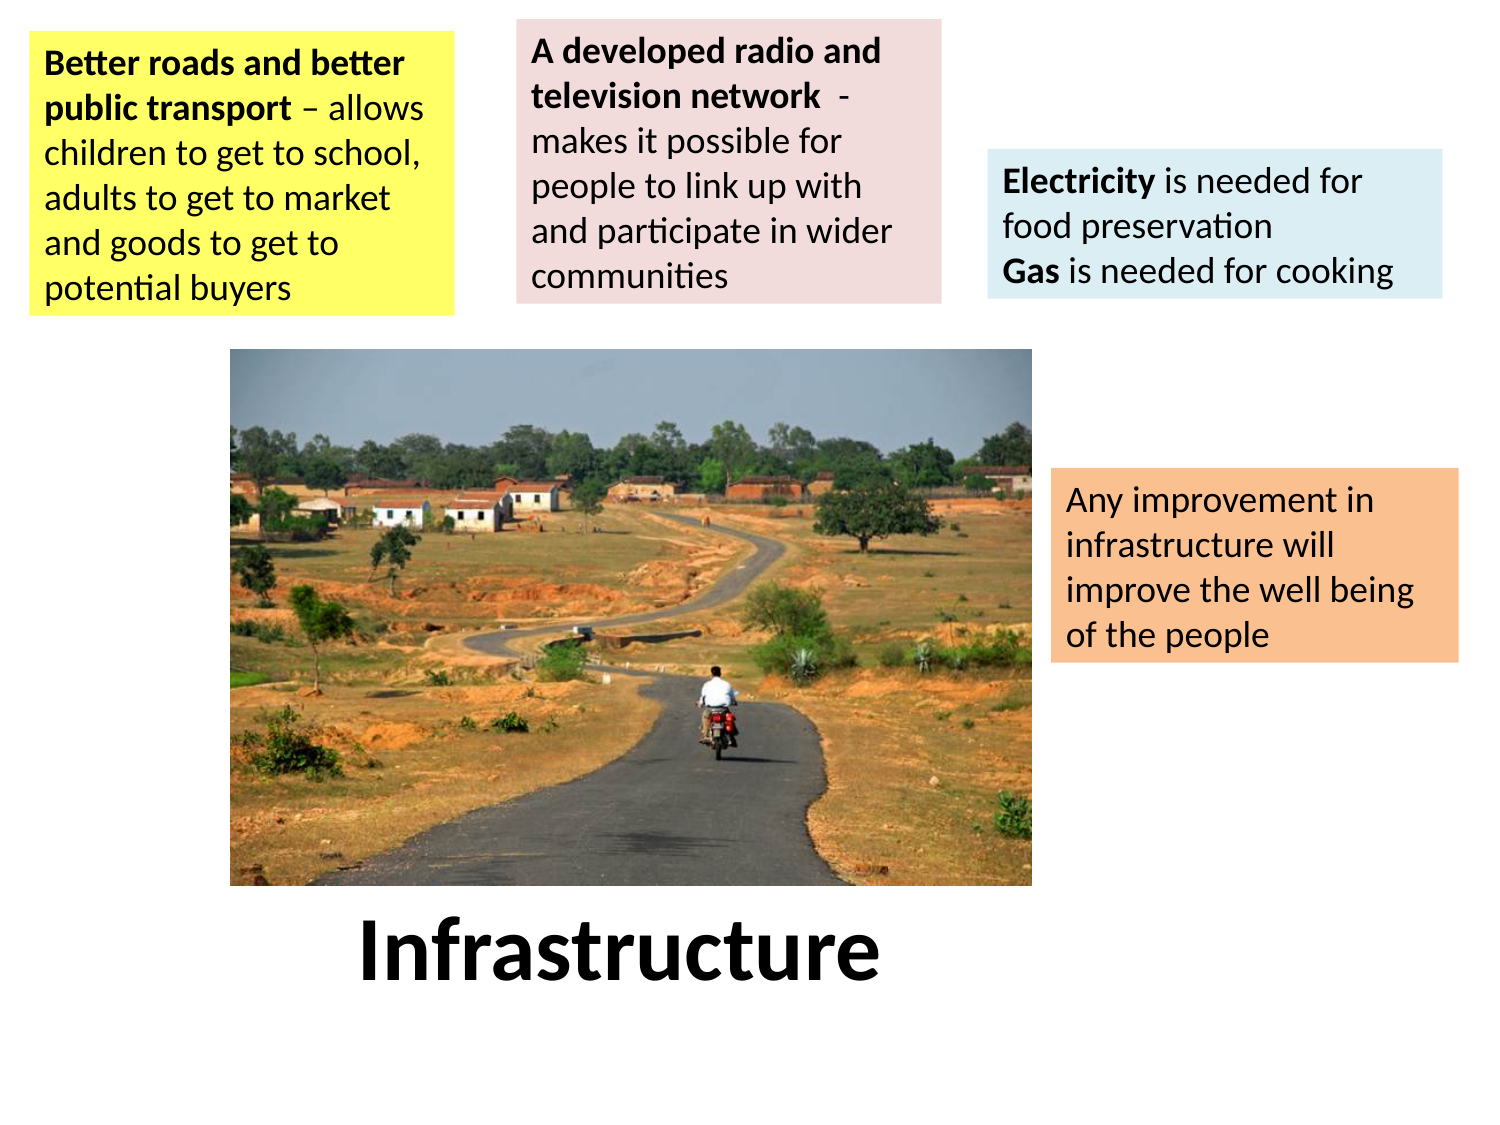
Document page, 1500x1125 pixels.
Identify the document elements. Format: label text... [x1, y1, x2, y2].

text_box Electricity is needed for food preservation Gas is needed for cooking [987, 148, 1443, 299]
text_box A developed radio and television network - makes it possible for people to link up with and participate in wider communities [516, 19, 942, 304]
picture [229, 349, 1032, 886]
text_box Better roads and better public transport – allows children to get to school, adults to get to market and goods to get to potential buyers [29, 30, 455, 316]
text_box Infrastructure [324, 894, 916, 1007]
text_box Any improvement in infrastructure will improve the well being of the people [1051, 467, 1459, 663]
